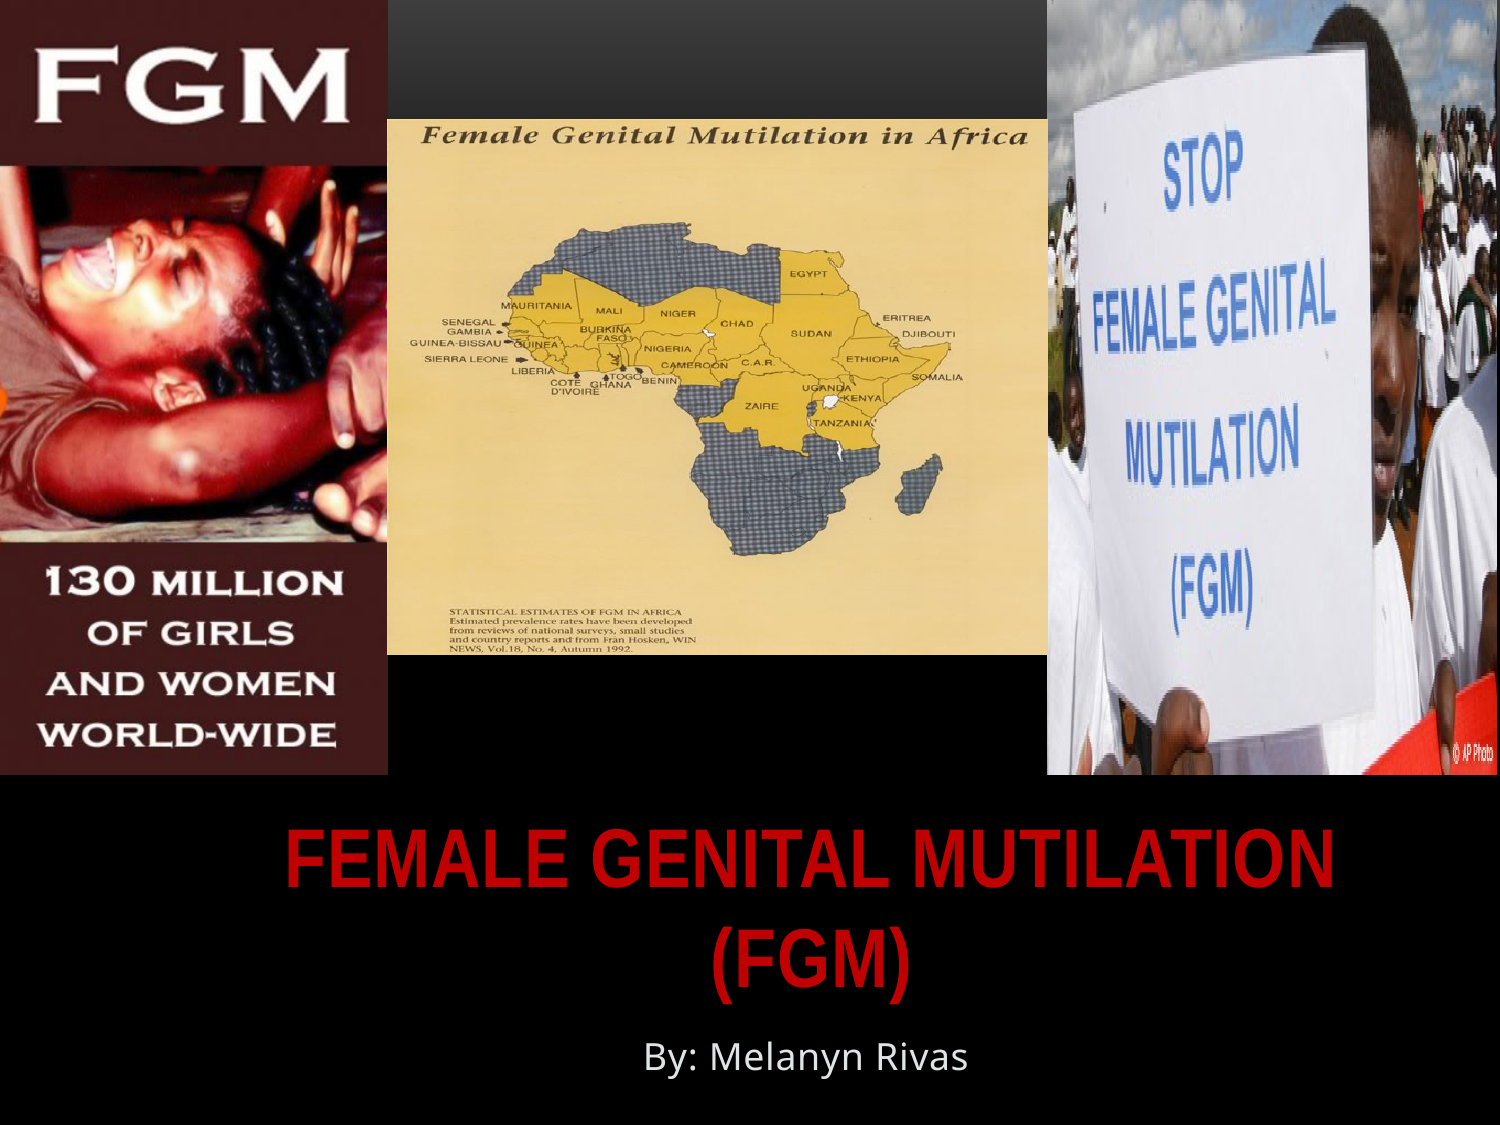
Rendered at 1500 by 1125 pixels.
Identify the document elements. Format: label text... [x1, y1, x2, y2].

subtitle By: Melanyn Rivas [137, 1025, 1475, 1125]
picture [0, 0, 1500, 776]
title Female Genital Mutilation (FGM) [199, 737, 1425, 1012]
